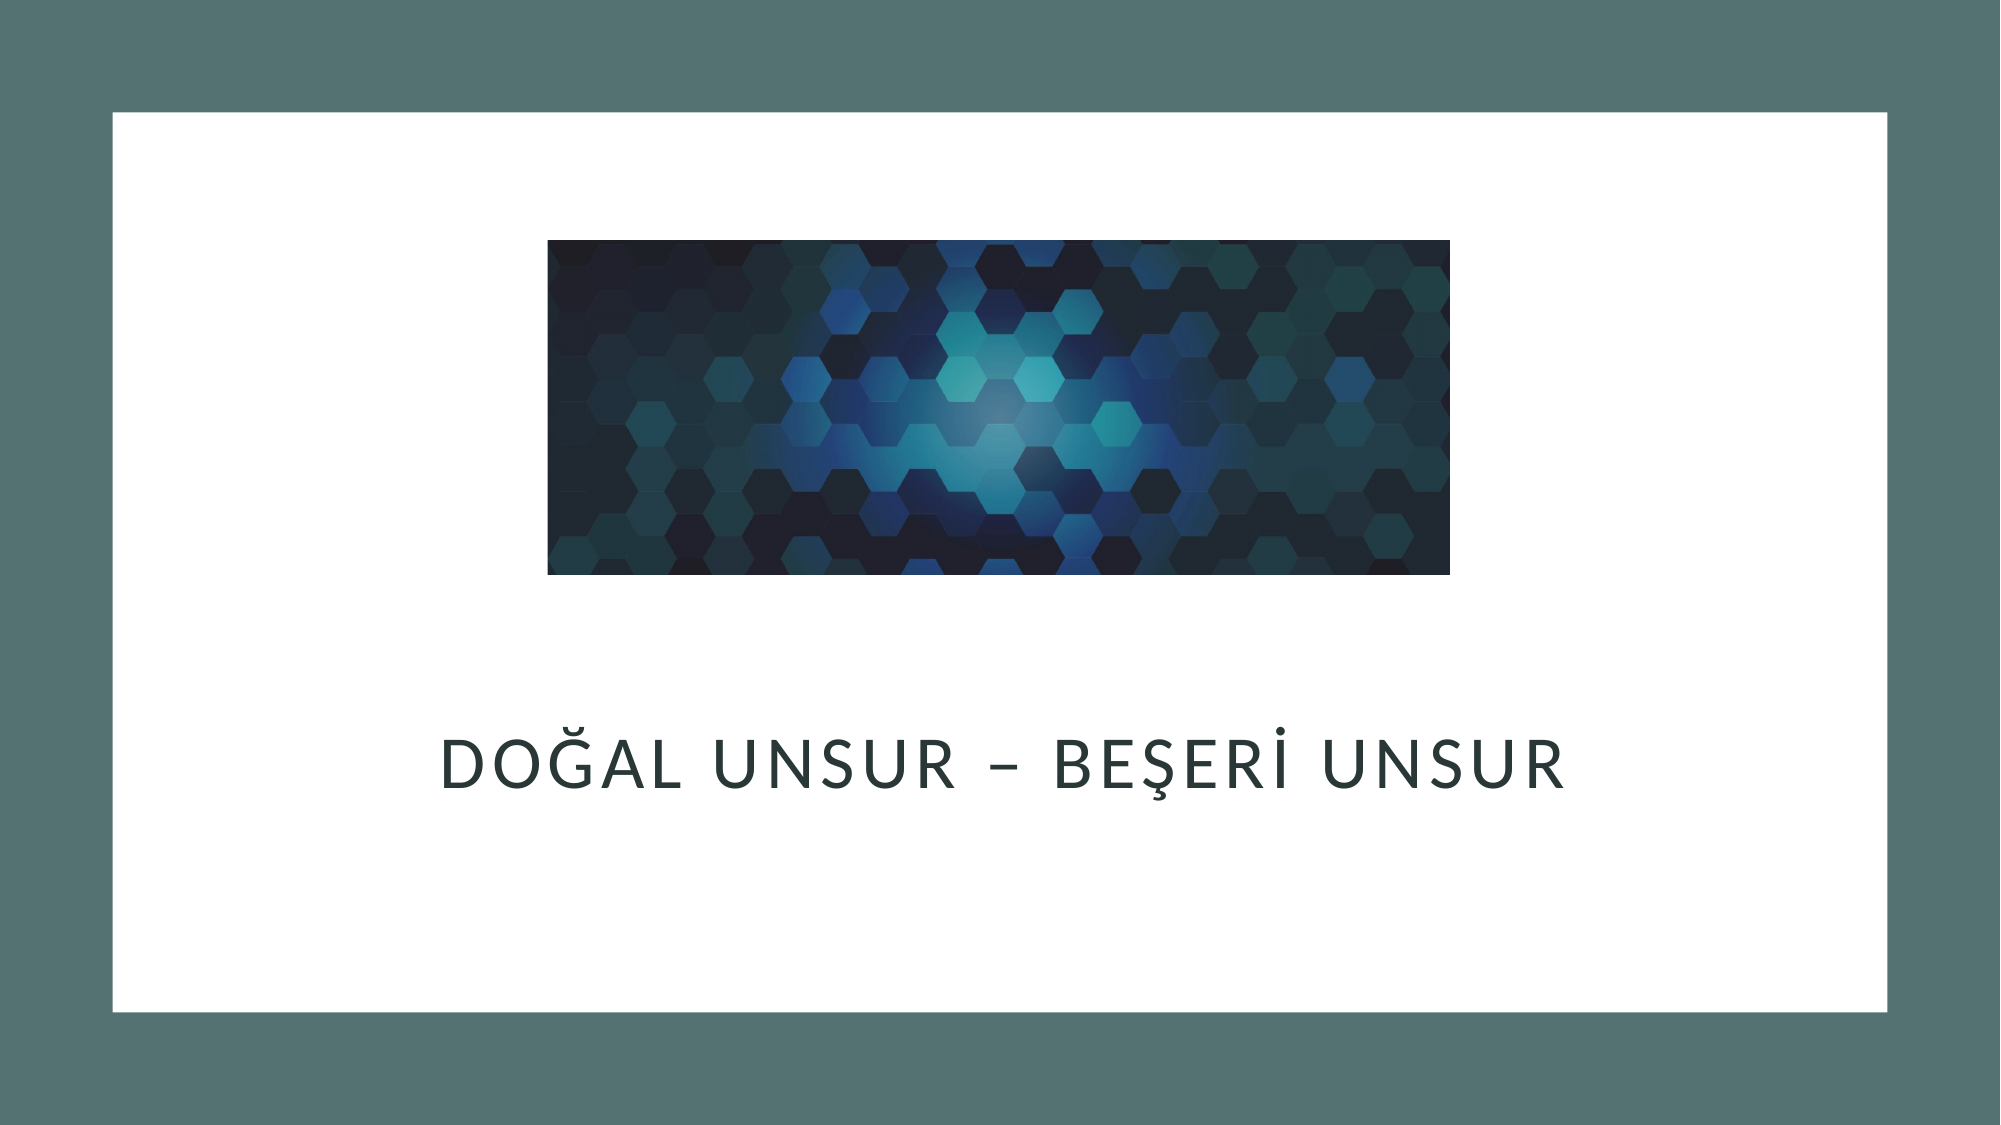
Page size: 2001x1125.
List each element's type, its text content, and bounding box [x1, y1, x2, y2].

picture [547, 240, 1450, 575]
title DOĞAL UNSUR – BEŞERİ UNSUR [337, 604, 1669, 813]
text_box [0, 0, 2000, 1125]
text_box [111, 111, 1888, 1013]
